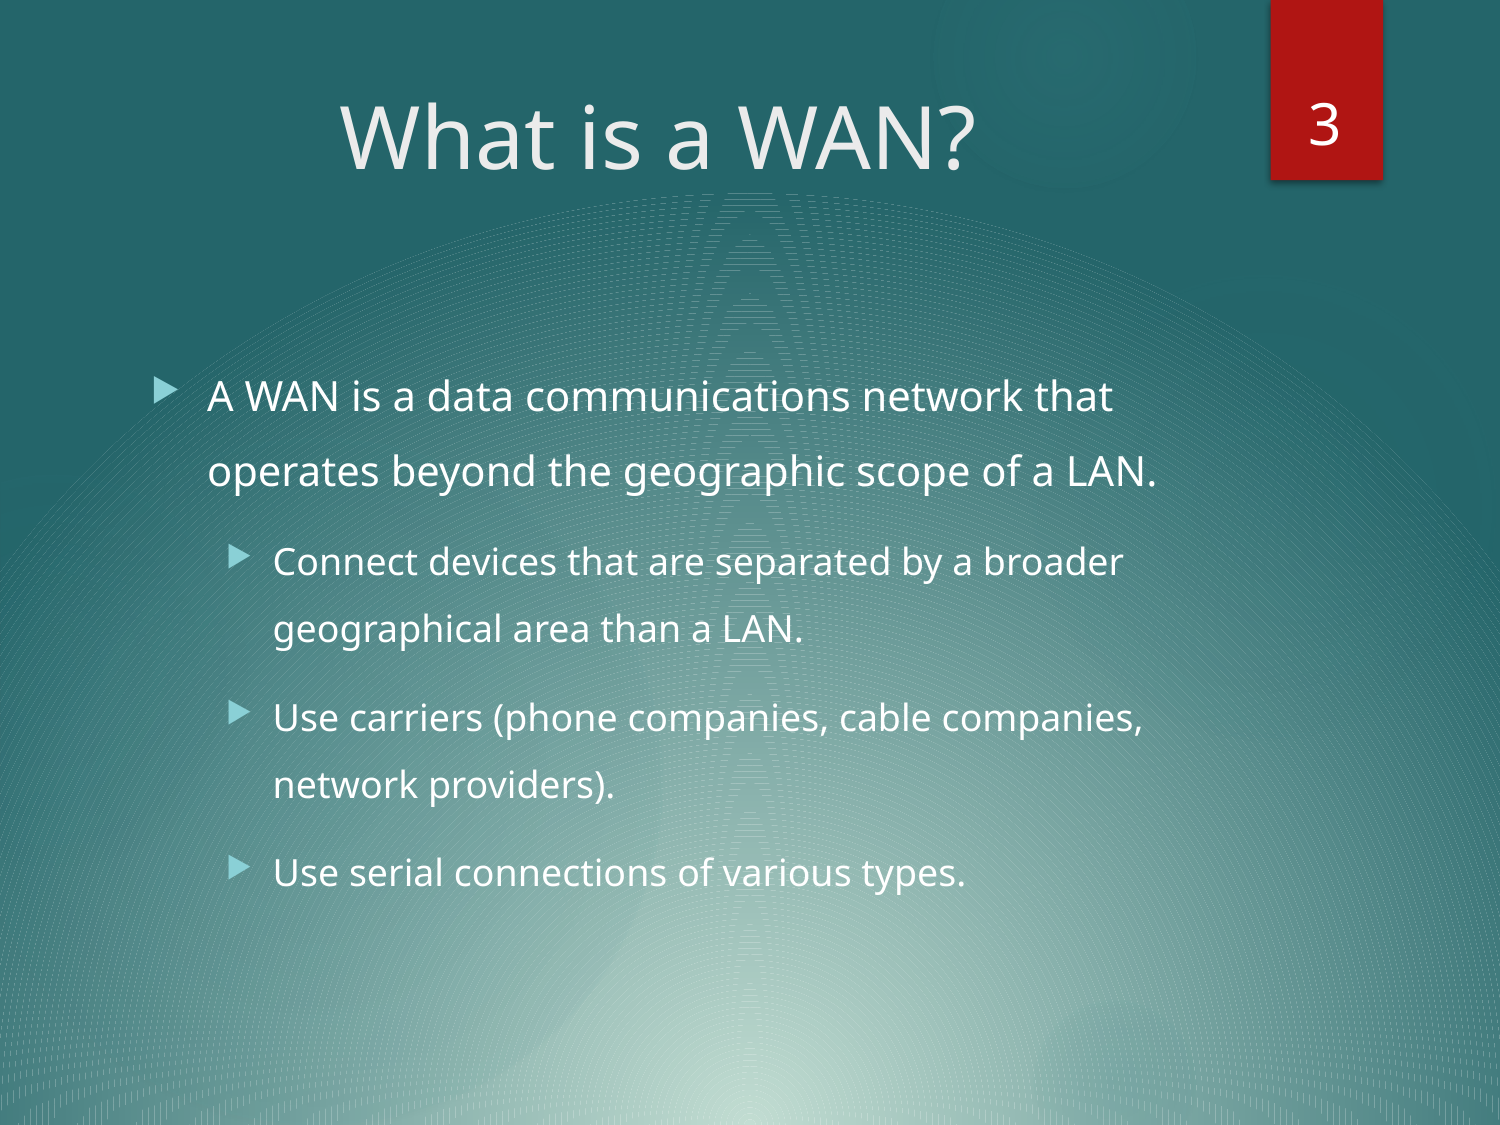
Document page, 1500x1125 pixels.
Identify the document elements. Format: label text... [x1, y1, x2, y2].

list A WAN is a data communications network that operates beyond the geographic scope of a LAN. Connect devices that are separated by a broader geographical area than a LAN. Use carriers (phone companies, cable companies, network providers). Use serial connections of various types. [135, 336, 1237, 1025]
slide_number 3 [1273, 48, 1378, 175]
title What is a WAN? [79, 74, 1237, 304]
